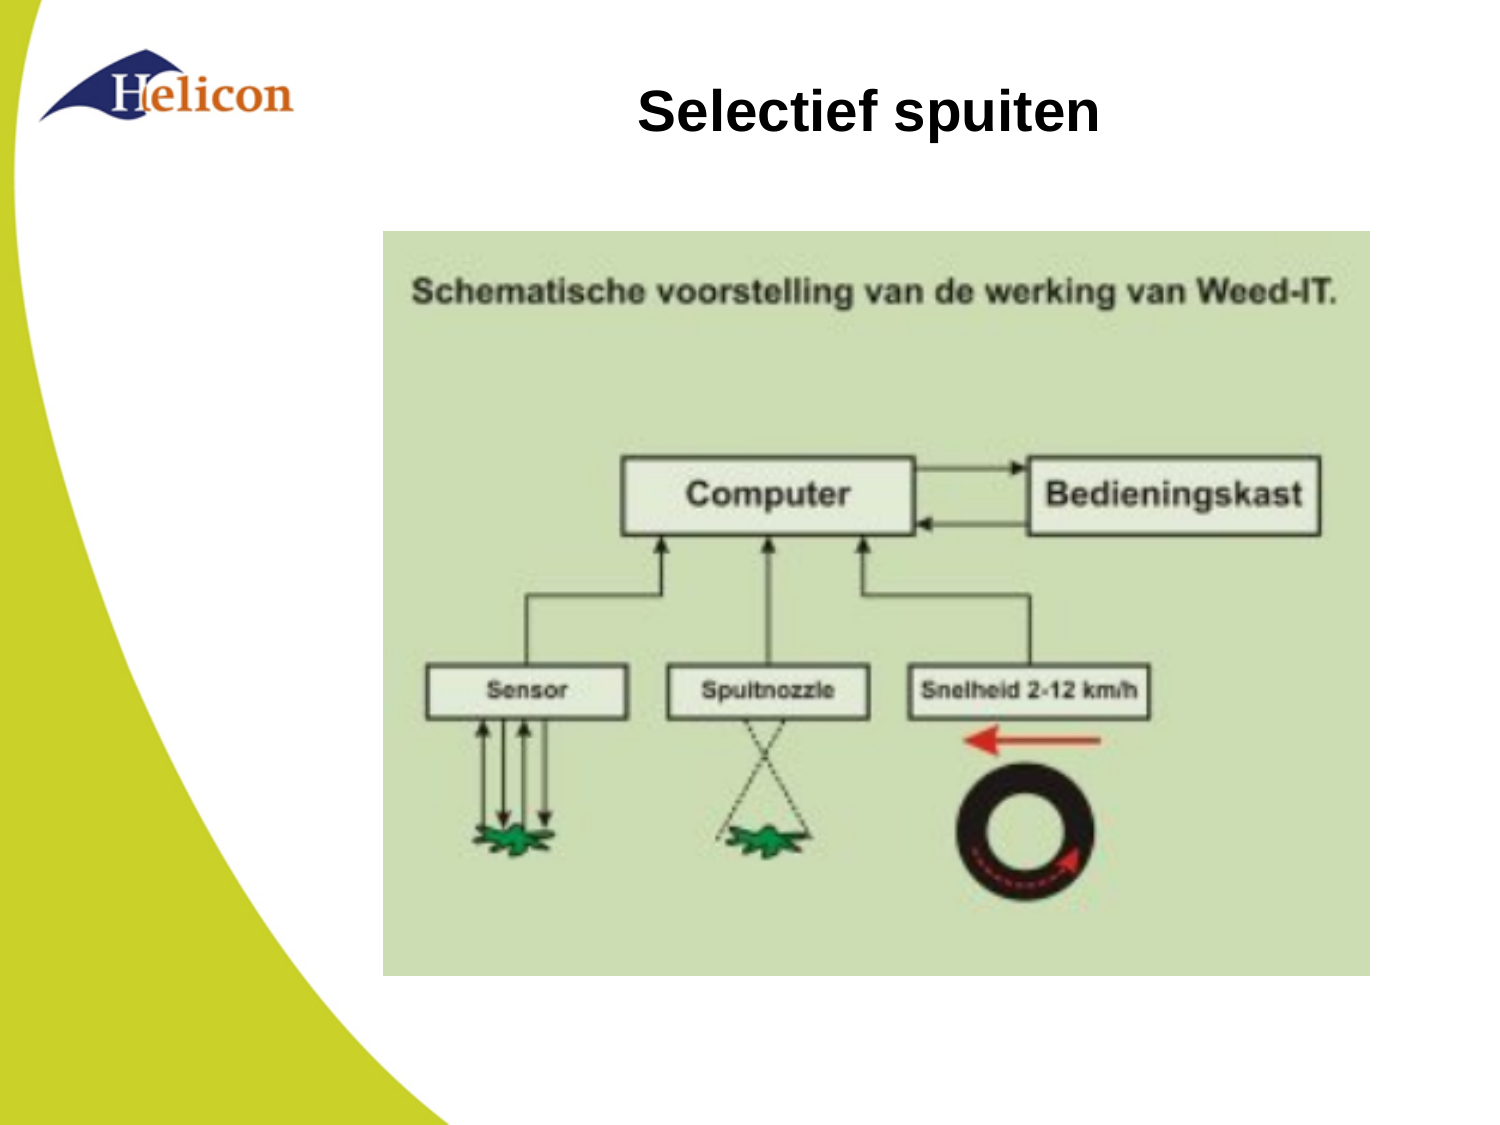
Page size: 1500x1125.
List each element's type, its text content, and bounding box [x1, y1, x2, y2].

title Selectief spuiten [324, 54, 1415, 161]
picture [0, 0, 1500, 1125]
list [383, 231, 1370, 977]
